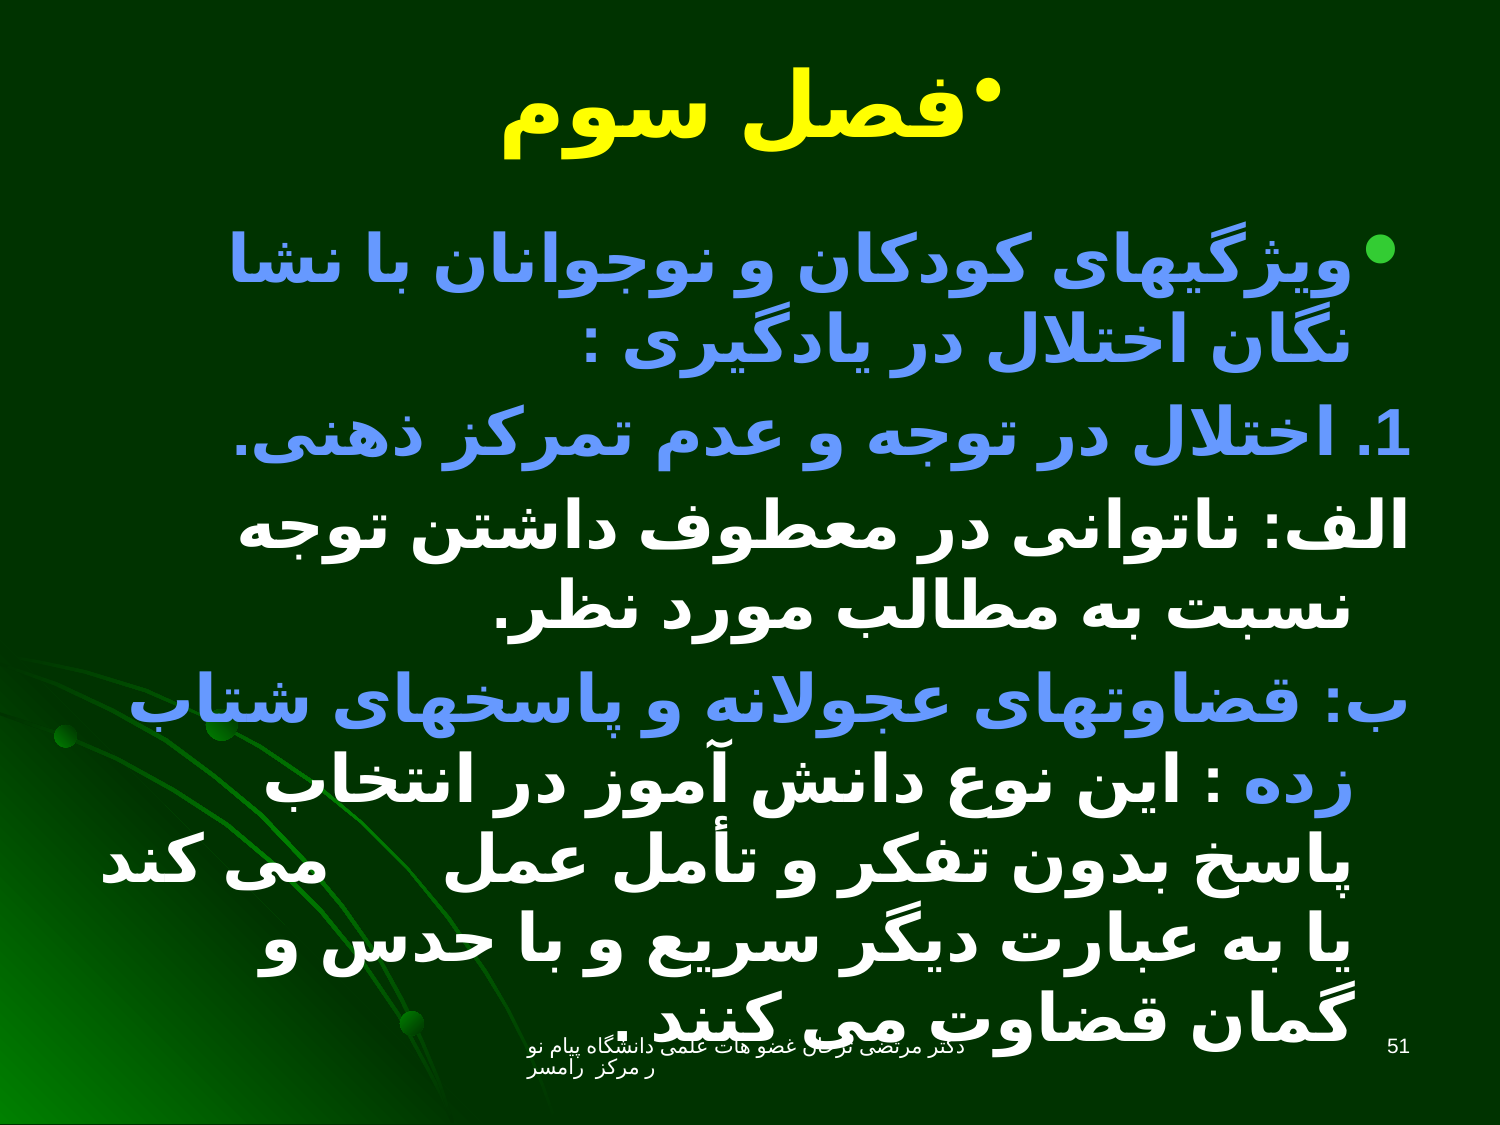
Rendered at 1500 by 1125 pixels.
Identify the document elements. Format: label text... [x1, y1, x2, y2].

list ویژگیهای کودکان و نوجوانان با نشا نگان اختلال در یادگیری : 1. اختلال در توجه و عدم تمرکز ذهنی. الف: ناتوانی در معطوف داشتن توجه نسبت به مطالب مورد نظر. ب: قضاوتهای عجولانه و پاسخهای شتاب زده : این نوع دانش آموز در انتخاب پاسخ بدون تفکر و تأمل عمل می کند یا به عبارت دیگر سریع و با حدس و گمان قضاوت می کنند . [76, 207, 1428, 1024]
title فصل سوم [64, 0, 1416, 202]
slide_number 51 [1074, 1024, 1426, 1101]
footer دکتر مرتضی ترخان غضو هات علمی دانشگاه پیام نور مرکز رامسر [512, 1024, 988, 1101]
